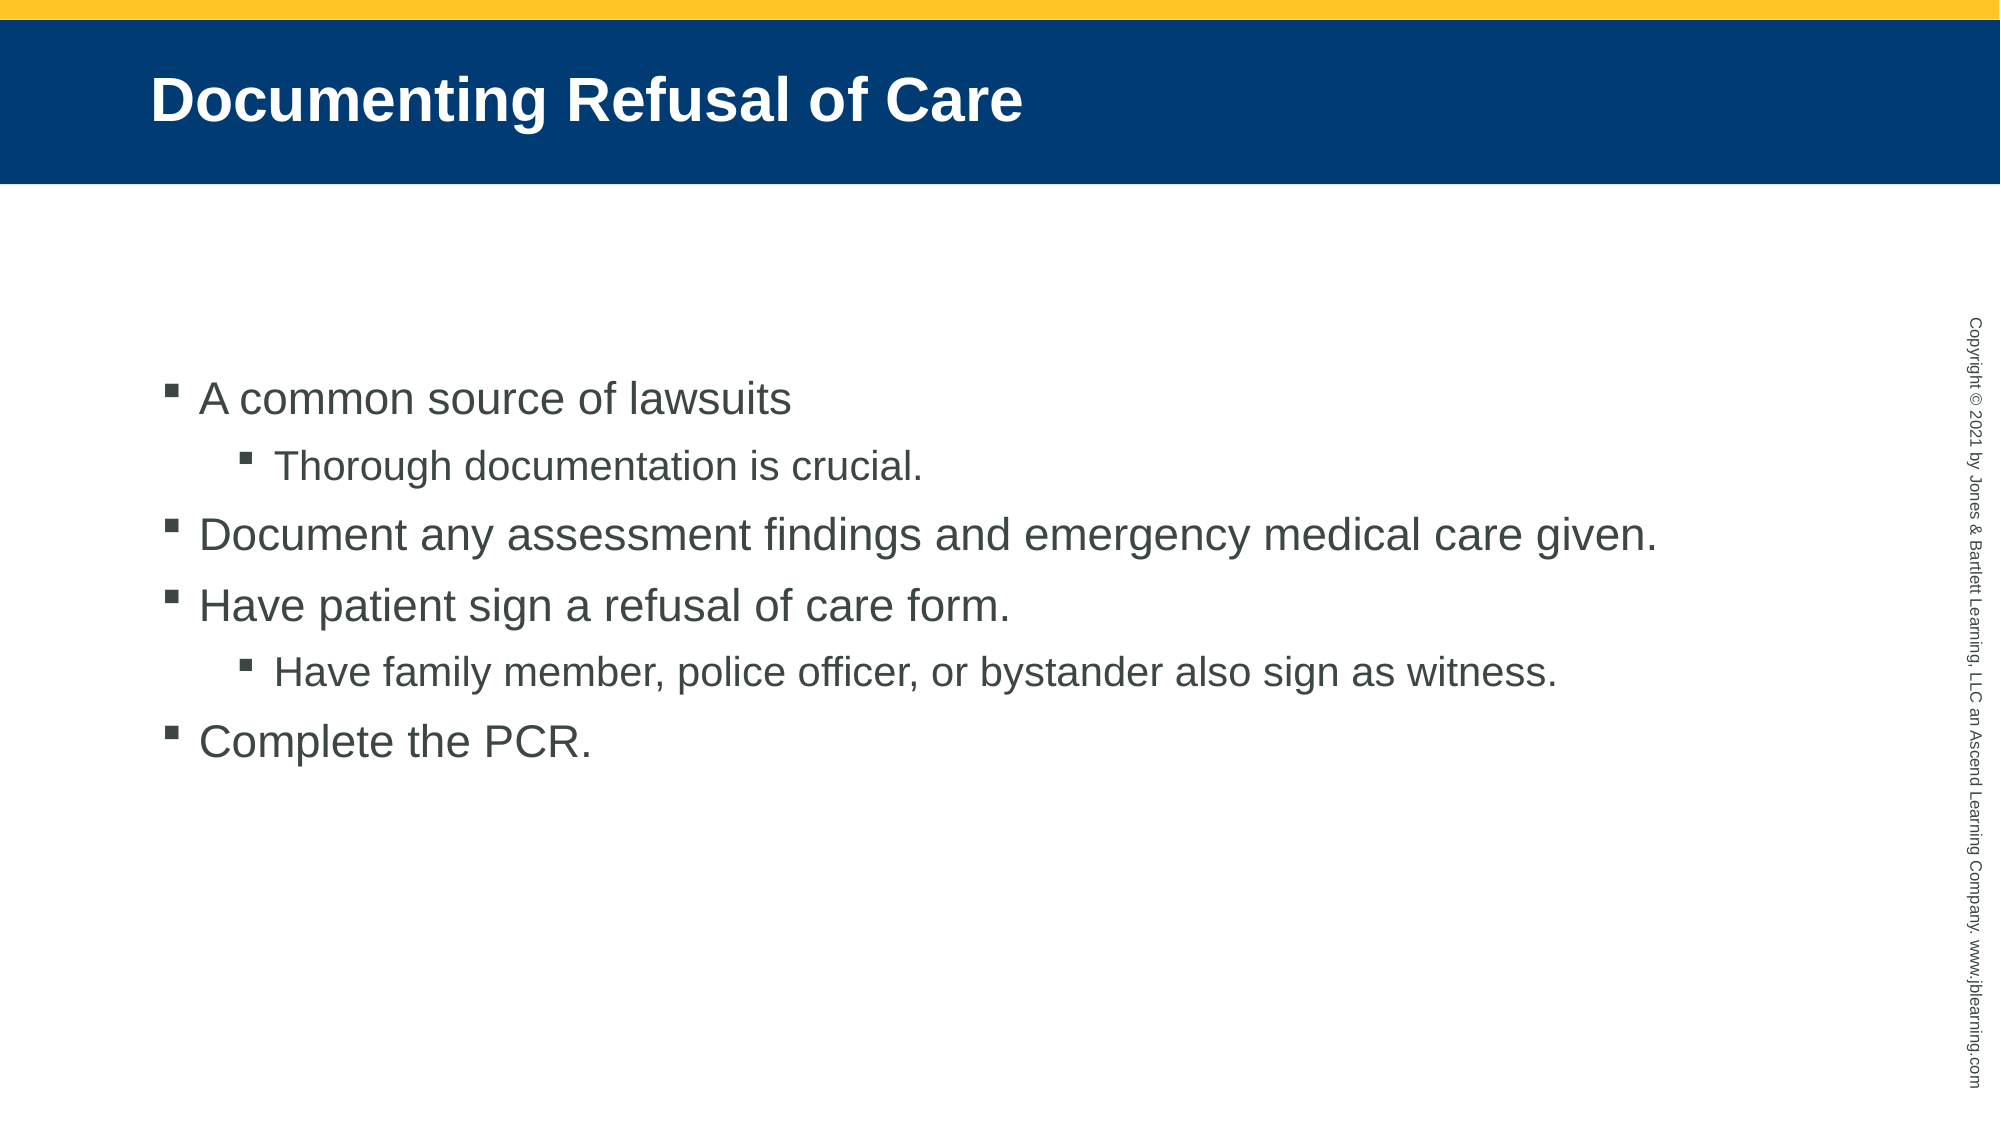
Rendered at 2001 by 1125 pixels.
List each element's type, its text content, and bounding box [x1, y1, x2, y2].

title Documenting Refusal of Care [0, 19, 2000, 185]
list A common source of lawsuits Thorough documentation is crucial. Document any assessment findings and emergency medical care given. Have patient sign a refusal of care form. Have family member, police officer, or bystander also sign as witness. Complete the PCR. [146, 361, 1859, 1016]
